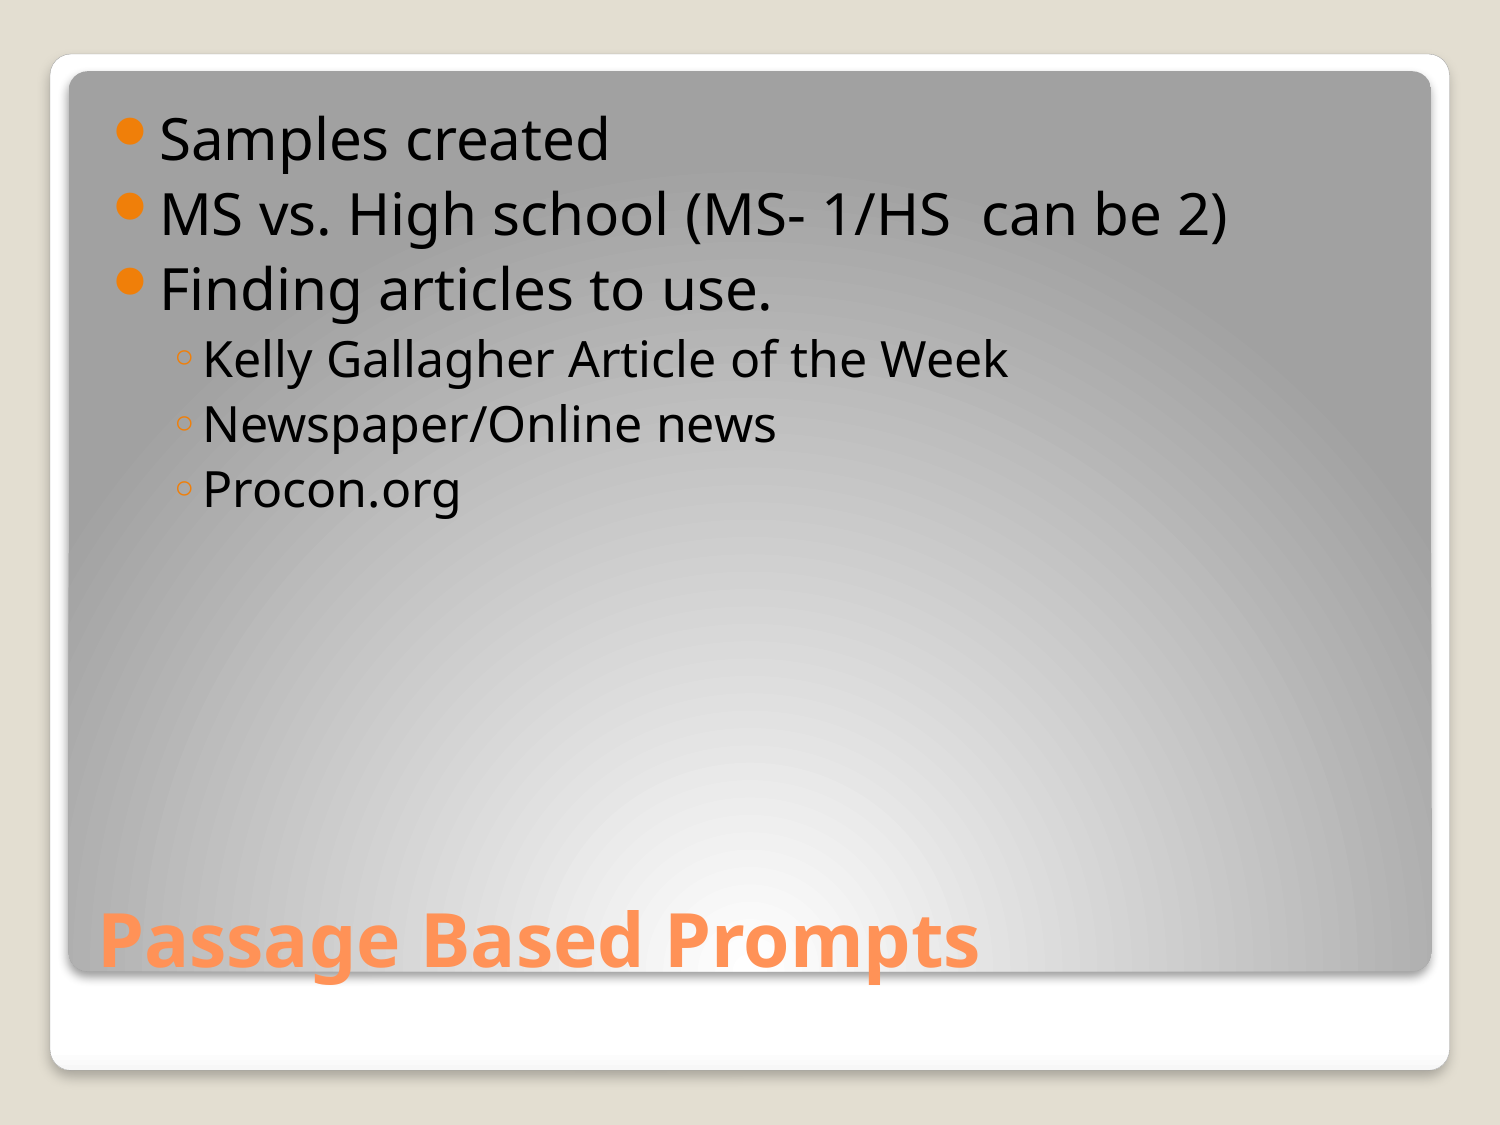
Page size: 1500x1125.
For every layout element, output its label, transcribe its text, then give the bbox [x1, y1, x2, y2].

list Samples created MS vs. High school (MS- 1/HS can be 2) Finding articles to use. Kelly Gallagher Article of the Week Newspaper/Online news Procon.org [82, 86, 1425, 774]
title Passage Based Prompts [82, 817, 1425, 990]
